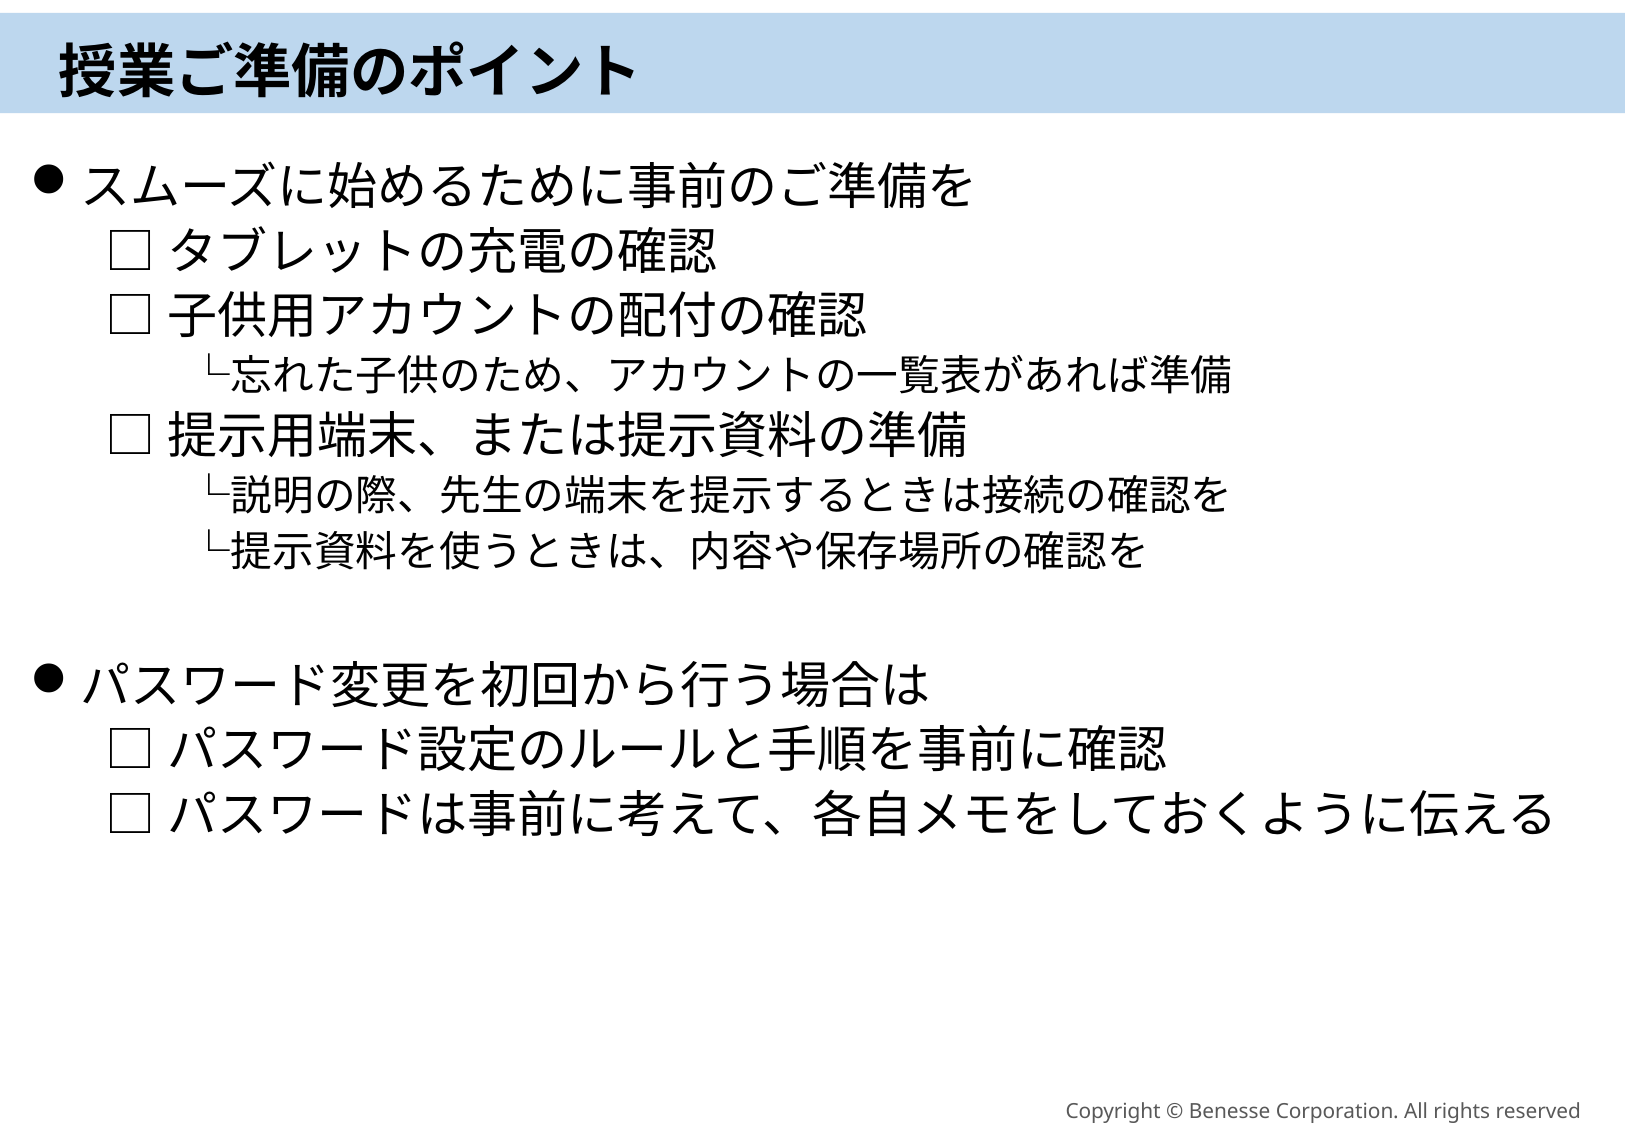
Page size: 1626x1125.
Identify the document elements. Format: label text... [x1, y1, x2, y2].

title 授業ご準備のポイント [0, 12, 1625, 114]
list スムーズに始めるために事前のご準備を □タブレットの充電の確認 □子供用アカウントの配付の確認 └忘れた子供のため、アカウントの一覧表があれば準備 □提示用端末、または提示資料の準備 └説明の際、先生の端末を提示するときは接続の確認を └提示資料を使うときは、内容や保存場所の確認を パスワード変更を初回から行う場合は □パスワード設定のルールと手順を事前に確認 □パスワードは事前に考えて、各自メモをしておくように伝える [15, 154, 1606, 1059]
